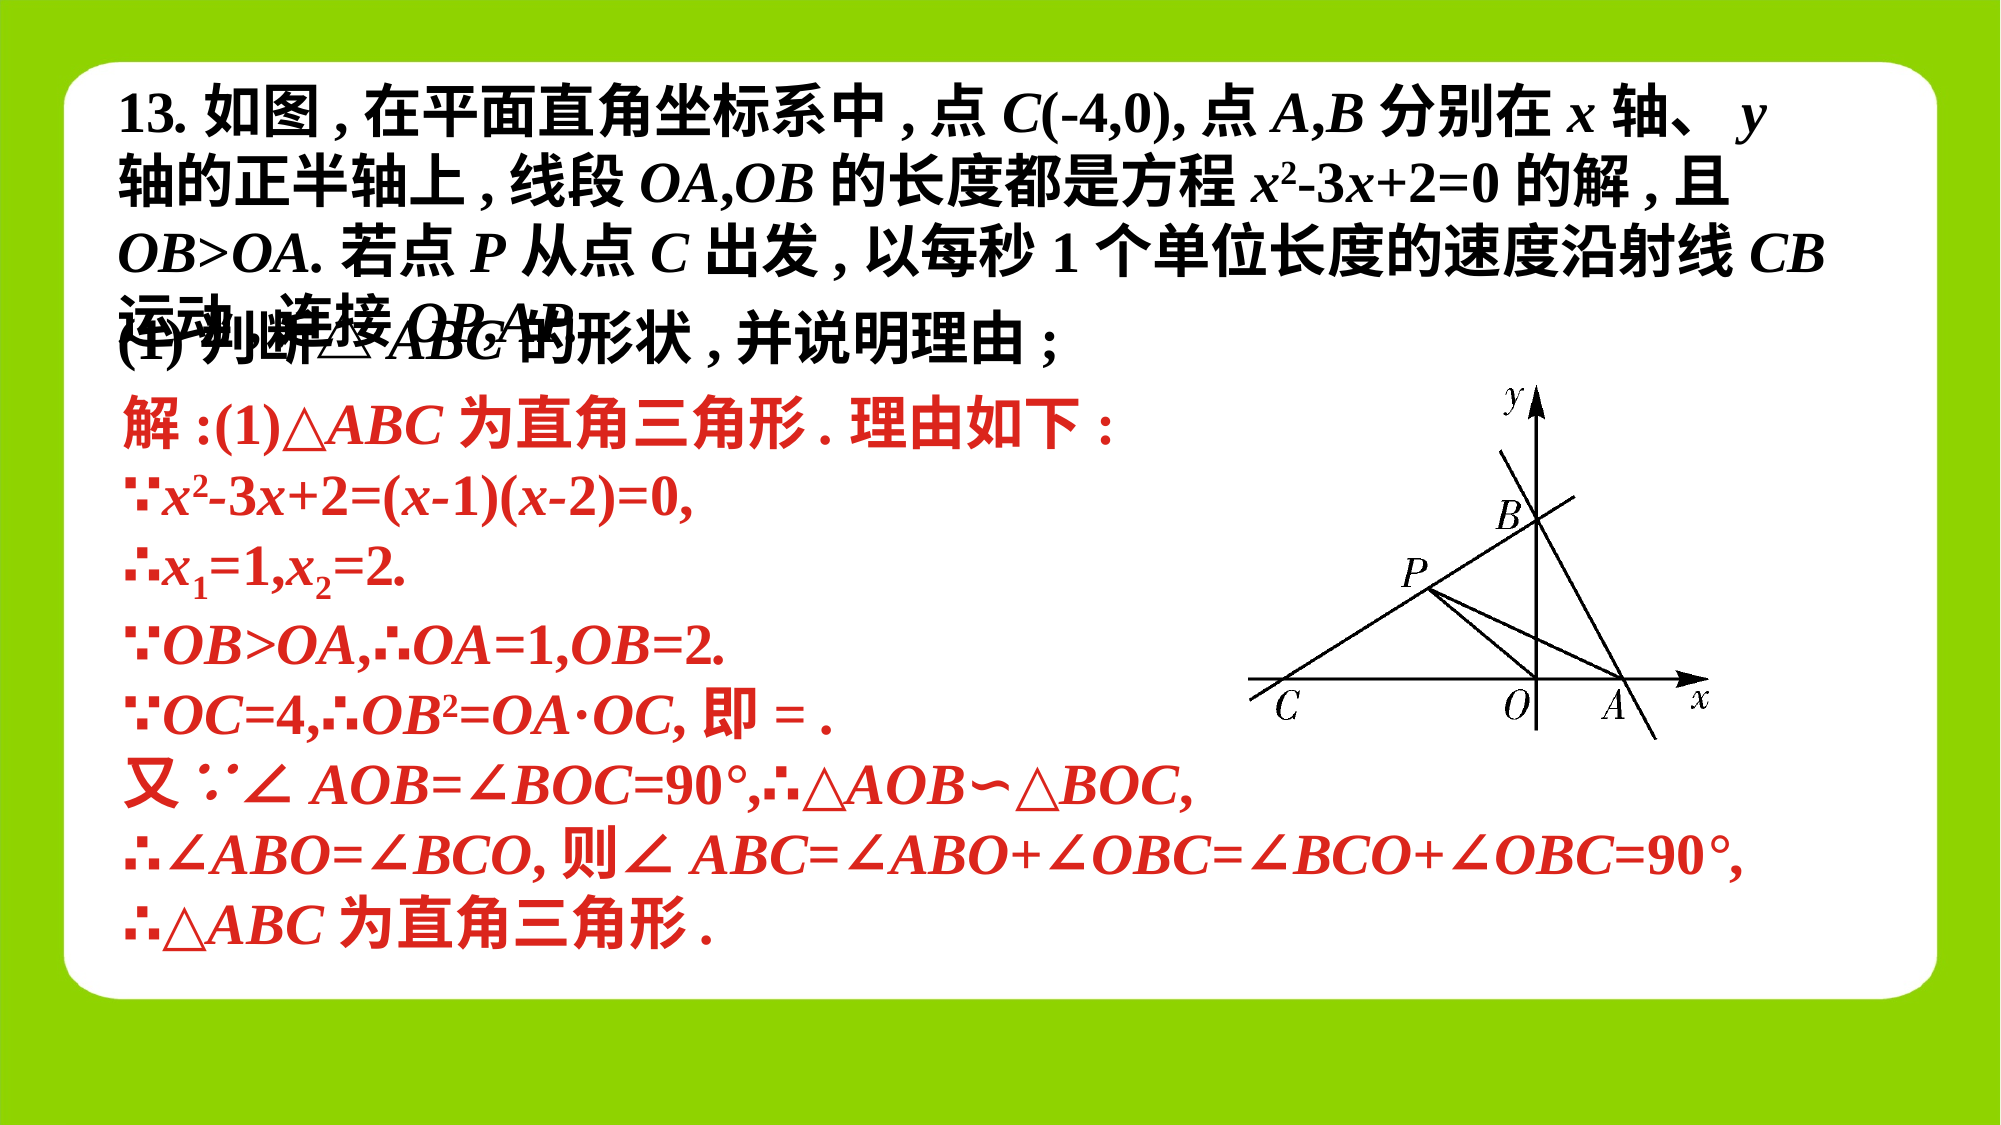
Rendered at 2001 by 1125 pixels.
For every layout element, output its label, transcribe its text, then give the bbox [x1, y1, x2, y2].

text_box 13.如图,在平面直角坐标系中,点C(-4,0),点A,B分别在x轴、y轴的正半轴上,线段OA,OB的长度都是方程x2-3x+2=0的解,且OB>OA.若点P从点C出发,以每秒1个单位长度的速度沿射线CB运动,连接OP,AP. [102, 66, 1850, 361]
picture [0, 0, 2001, 1125]
text_box (1)判断△ABC的形状,并说明理由; [102, 293, 1104, 379]
